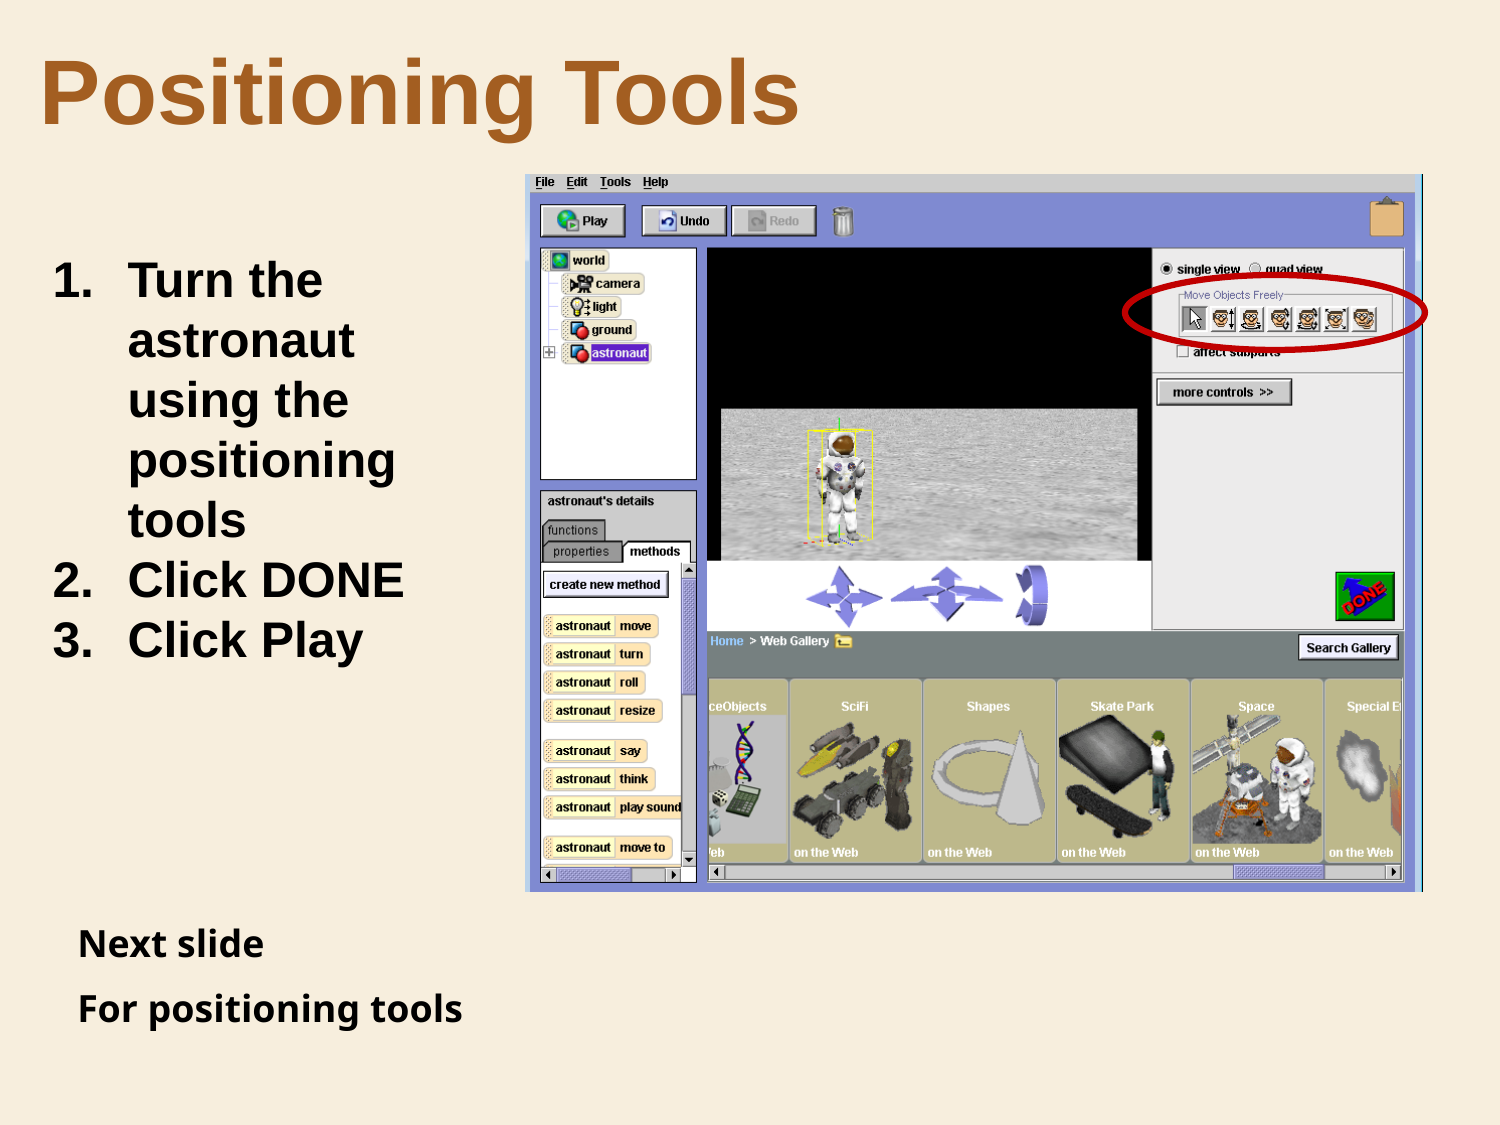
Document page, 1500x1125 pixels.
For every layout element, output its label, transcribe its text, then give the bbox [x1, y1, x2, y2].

text_box Positioning Tools [24, 25, 1463, 151]
picture [524, 174, 1423, 892]
text_box Next slide For positioning tools [62, 887, 663, 1063]
text_box Turn the astronaut using the positioning tools Click DONE Click Play [37, 239, 513, 675]
